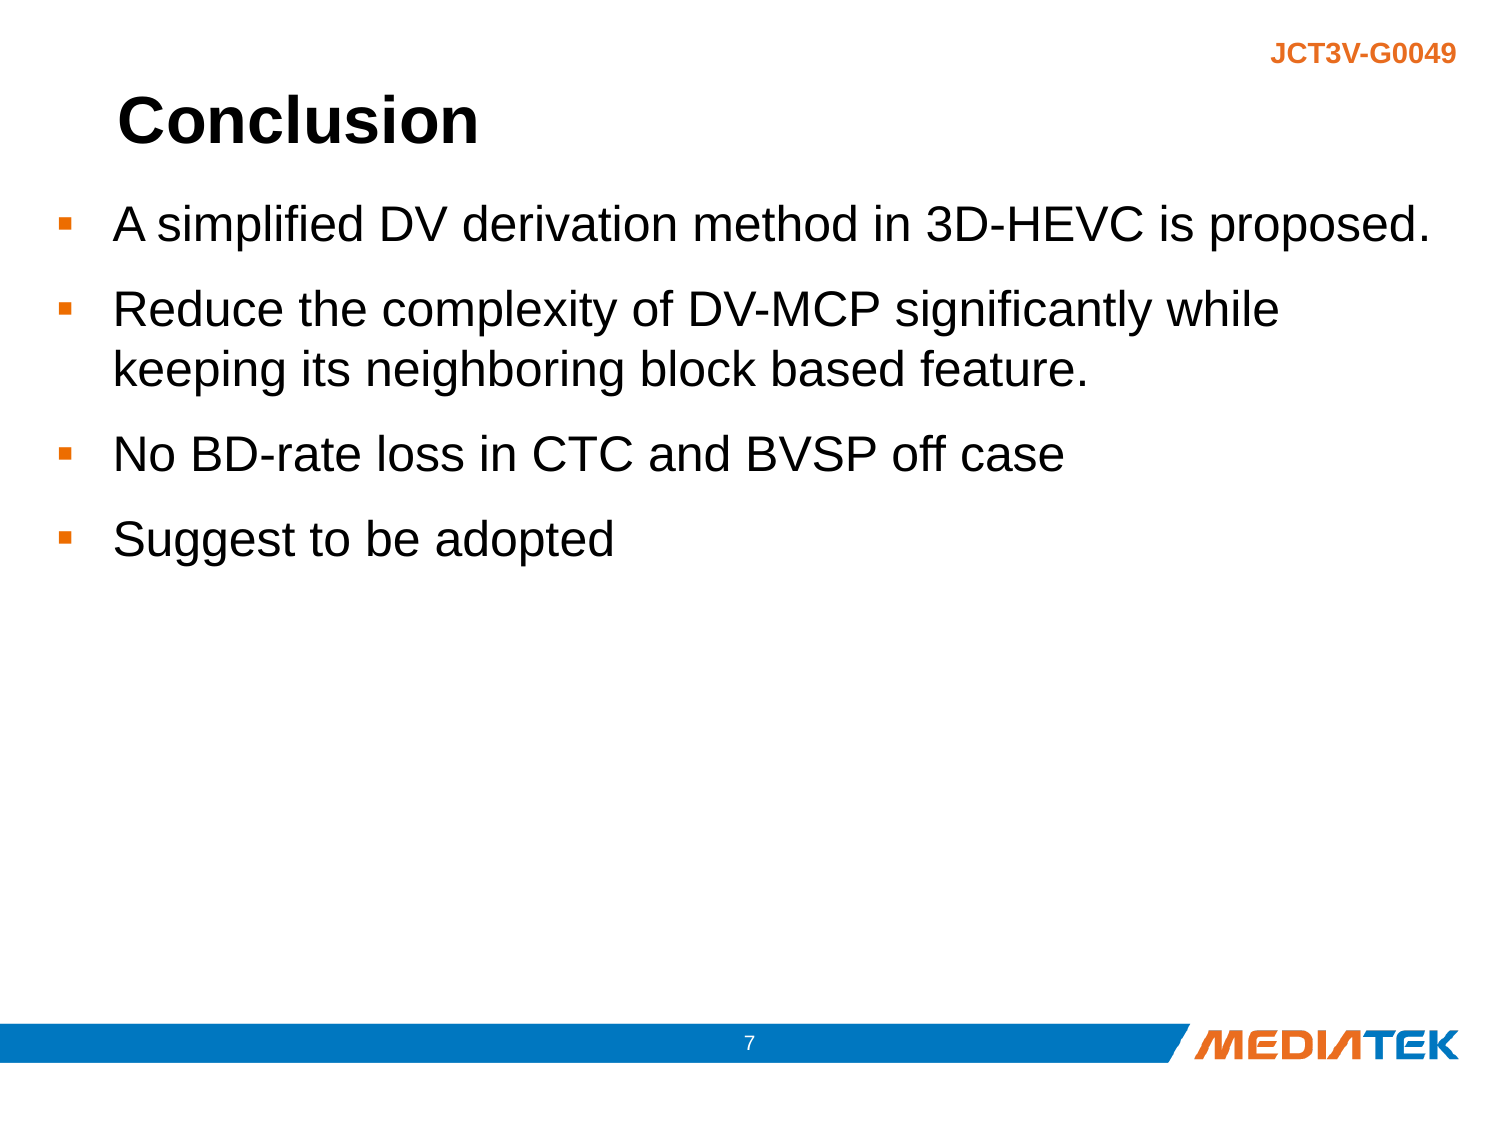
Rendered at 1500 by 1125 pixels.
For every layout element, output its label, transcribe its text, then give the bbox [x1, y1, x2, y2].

list A simplified DV derivation method in 3D-HEVC is proposed. Reduce the complexity of DV-MCP significantly while keeping its neighboring block based feature. No BD-rate loss in CTC and BVSP off case Suggest to be adopted [41, 184, 1459, 998]
slide_number 6 [711, 1022, 789, 1090]
picture [0, 1023, 711, 1063]
title Conclusion [102, 62, 1426, 172]
picture [789, 1023, 1459, 1063]
